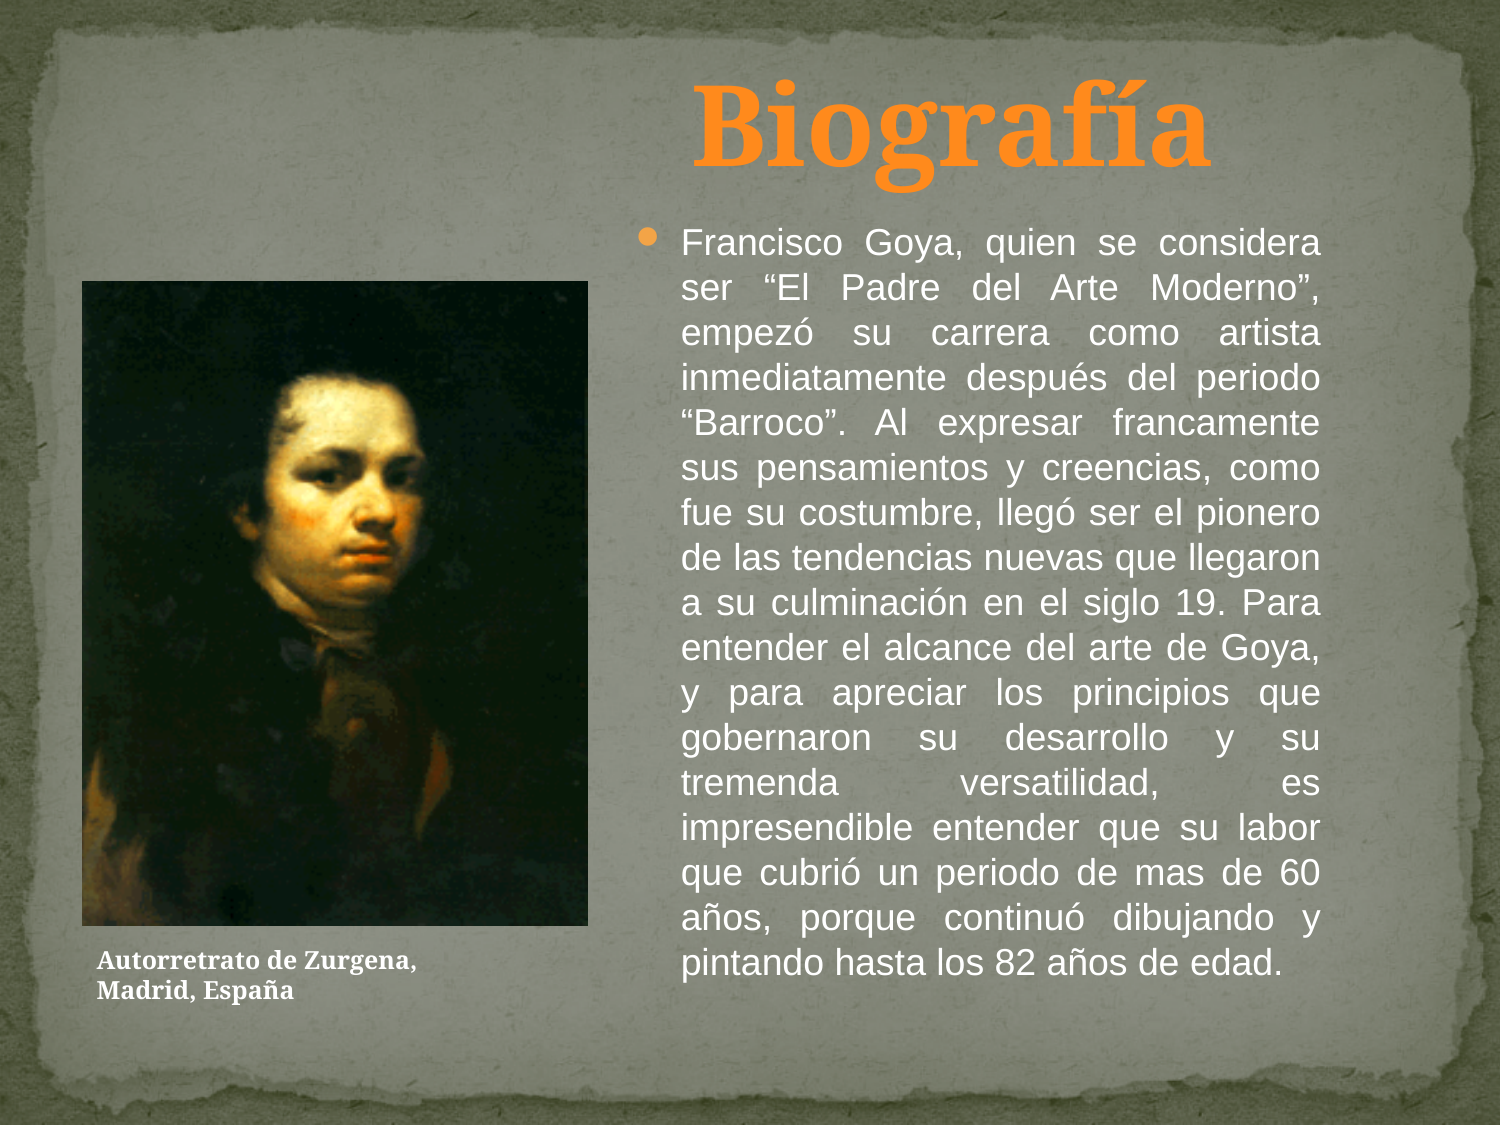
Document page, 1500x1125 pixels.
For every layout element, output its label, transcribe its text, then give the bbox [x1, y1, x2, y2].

text_box Biografía [675, 46, 1230, 197]
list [84, 284, 586, 925]
list Francisco Goya, quien se considera ser “El Padre del Arte Moderno”, empezó su carrera como artista inmediatamente después del periodo “Barroco”. Al expresar francamente sus pensamientos y creencias, como fue su costumbre, llegó ser el pionero de las tendencias nuevas que llegaron a su culminación en el siglo 19. Para entender el alcance del arte de Goya, y para apreciar los principios que gobernaron su desarrollo y su tremenda versatilidad, es impresendible entender que su labor que cubrió un periodo de mas de 60 años, porque continuó dibujando y pintando hasta los 82 años de edad. [621, 210, 1336, 992]
text_box Autorretrato de Zurgena, Madrid, España [81, 937, 575, 1013]
